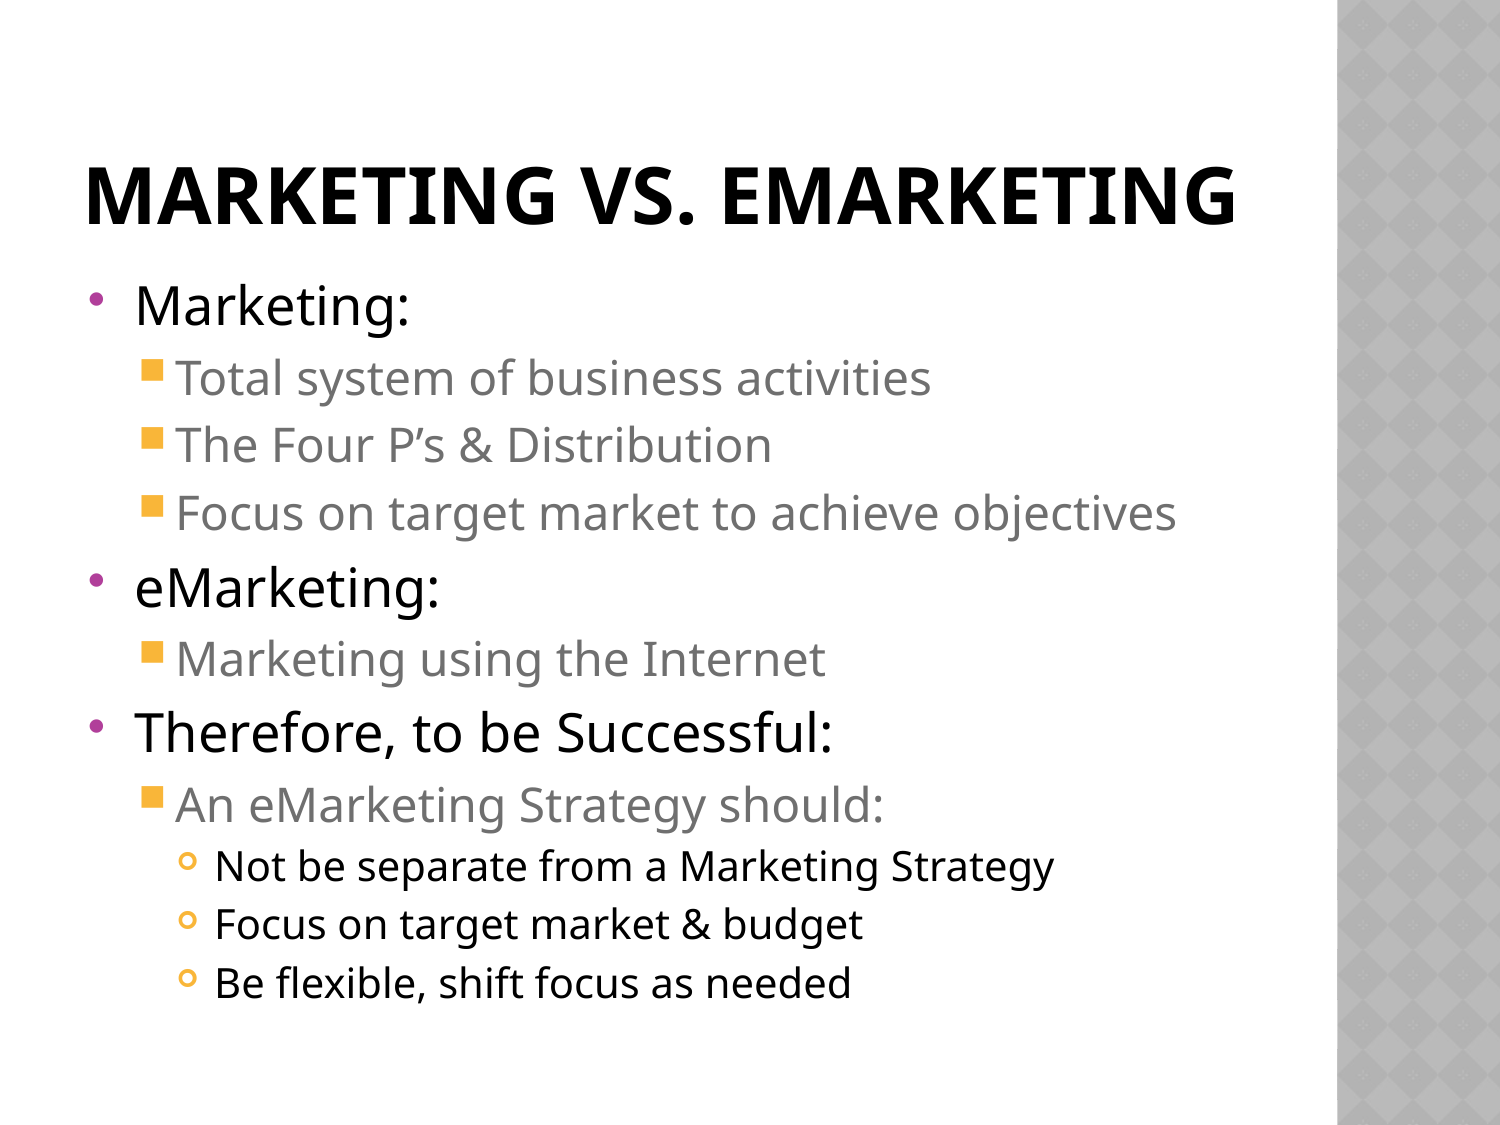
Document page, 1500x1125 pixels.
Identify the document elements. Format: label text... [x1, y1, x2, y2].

title Marketing vs. emarketing [75, 52, 1263, 240]
list Marketing: Total system of business activities The Four P’s & Distribution Focus on target market to achieve objectives eMarketing: Marketing using the Internet Therefore, to be Successful: An eMarketing Strategy should: Not be separate from a Marketing Strategy Focus on target market & budget Be flexible, shift focus as needed [75, 264, 1263, 1059]
